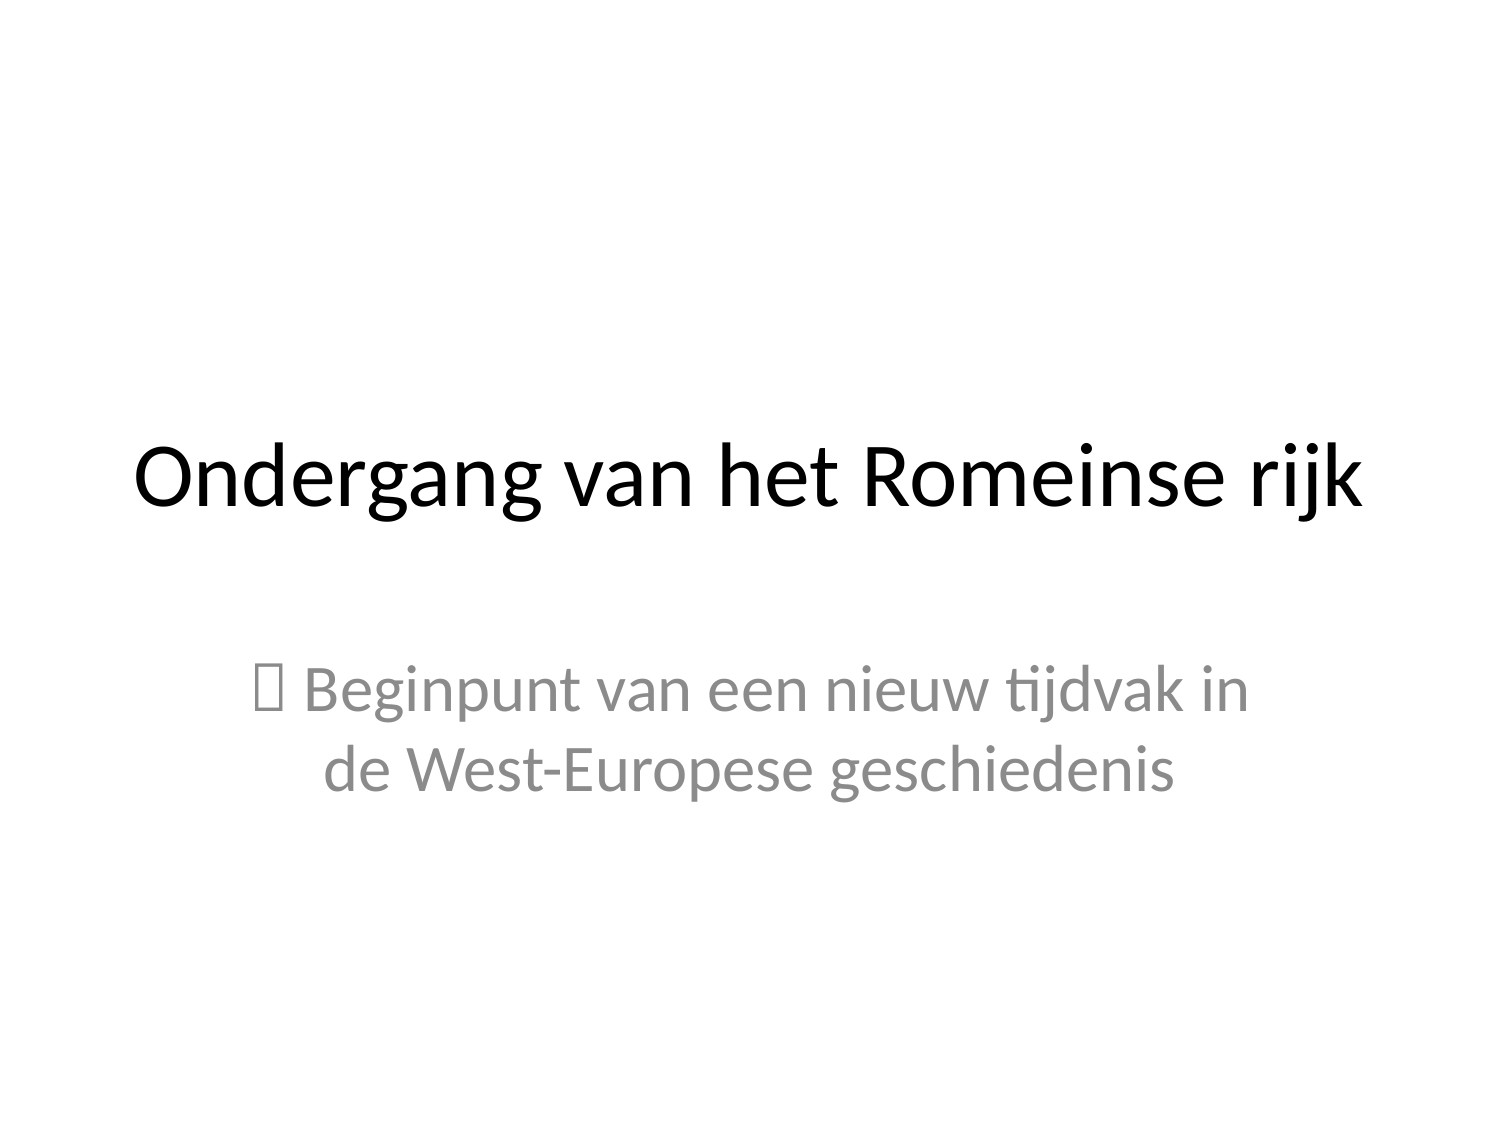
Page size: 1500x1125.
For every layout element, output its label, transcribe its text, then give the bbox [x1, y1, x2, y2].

subtitle  Beginpunt van een nieuw tijdvak in de West-Europese geschiedenis [225, 637, 1275, 925]
title Ondergang van het Romeinse rijk [112, 349, 1388, 591]
